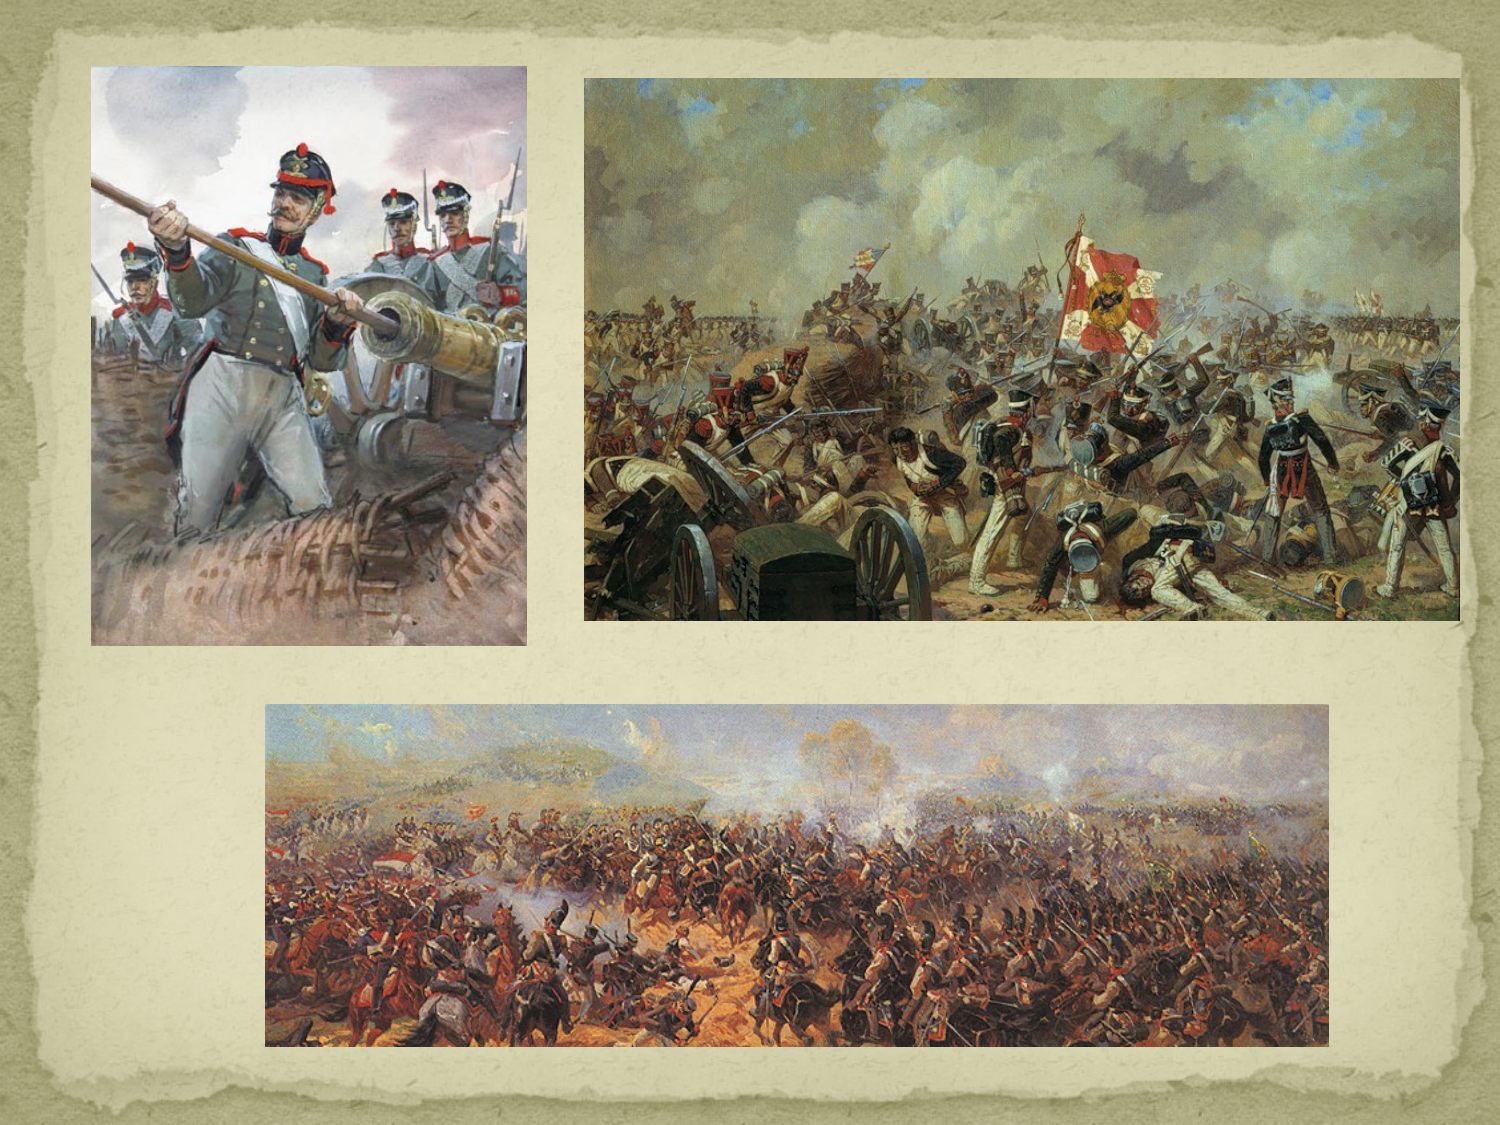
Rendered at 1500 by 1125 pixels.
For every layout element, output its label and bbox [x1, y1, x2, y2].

picture [265, 704, 1329, 1047]
picture [91, 66, 527, 646]
picture [584, 78, 1460, 621]
